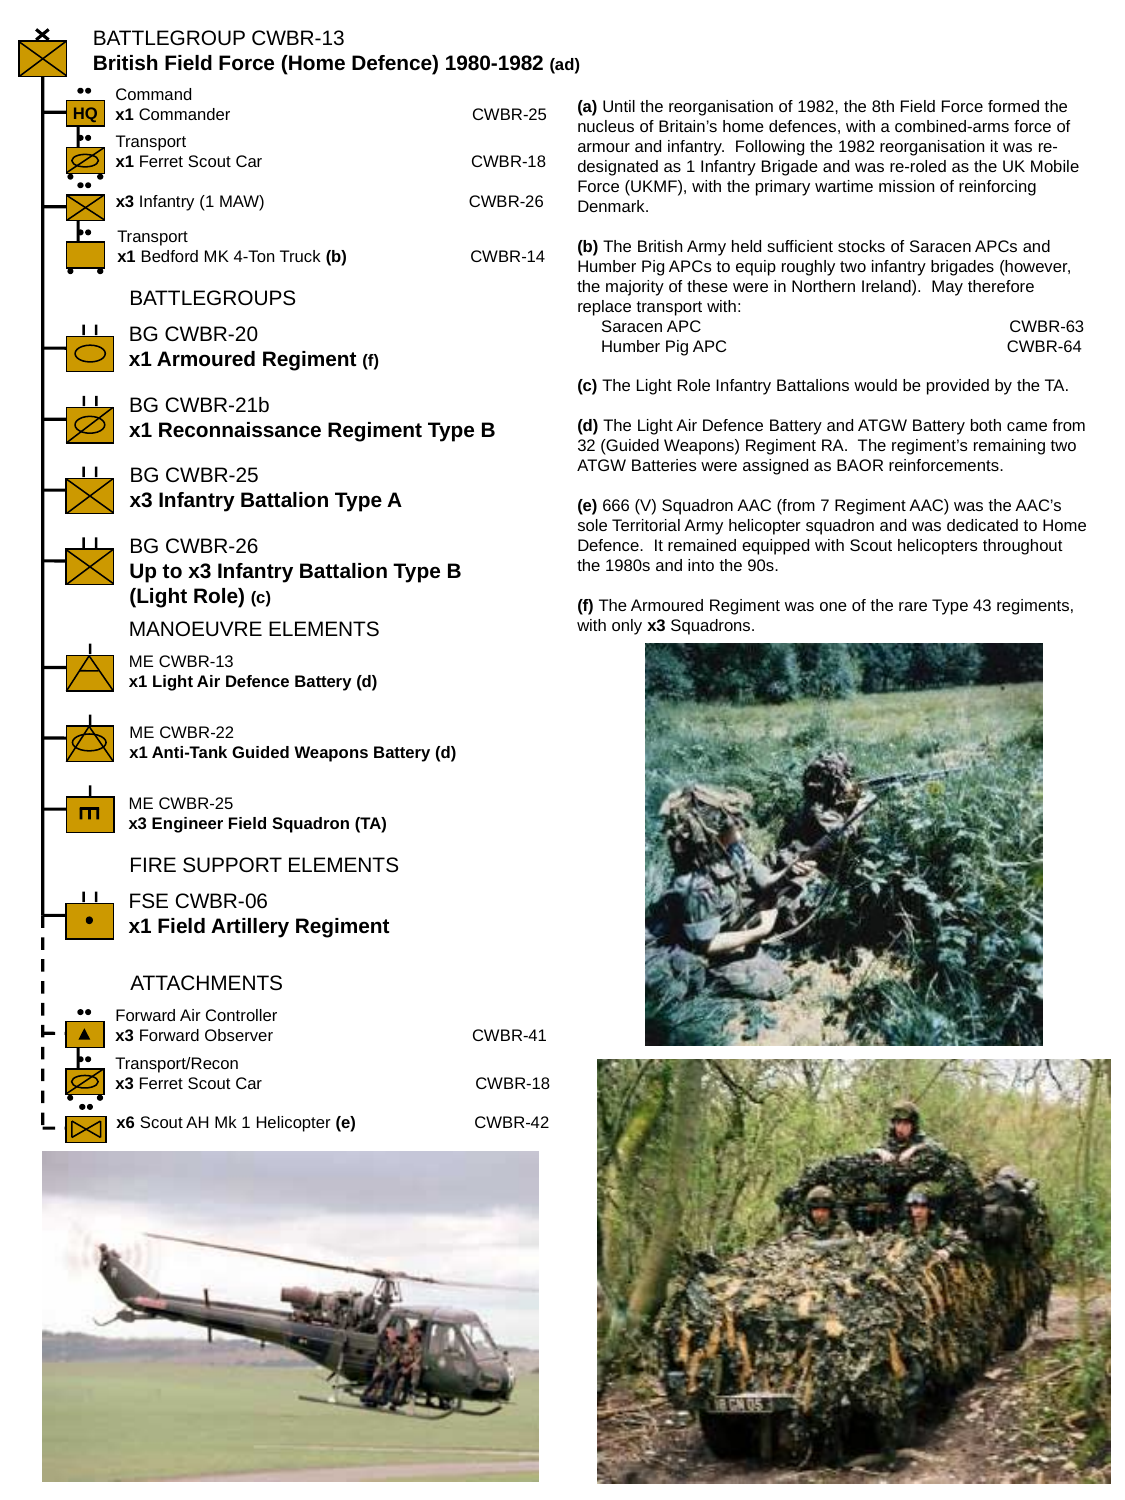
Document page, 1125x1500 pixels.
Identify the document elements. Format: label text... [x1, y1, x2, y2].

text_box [66, 726, 114, 762]
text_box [83, 395, 97, 407]
text_box x3 Infantry (1 MAW) CWBR-26 [100, 183, 559, 218]
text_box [79, 1104, 93, 1110]
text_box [78, 183, 91, 188]
text_box ATTACHMENTS [115, 962, 298, 1003]
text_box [66, 1116, 107, 1143]
text_box ME CWBR-13 x1 Light Air Defence Battery (d) [114, 649, 393, 699]
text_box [78, 1056, 91, 1062]
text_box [66, 1021, 105, 1048]
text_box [66, 549, 114, 585]
text_box BG CWBR-25 x3 Infantry Battalion Type A [114, 454, 418, 520]
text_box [78, 135, 91, 141]
text_box FIRE SUPPORT ELEMENTS [114, 844, 414, 885]
text_box ME CWBR-22 x1 Anti-Tank Guided Weapons Battery (d) [114, 714, 472, 770]
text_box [66, 336, 114, 372]
text_box x6 Scout AH Mk 1 Helicopter (e) CWBR-42 [101, 1104, 565, 1140]
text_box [36, 29, 49, 40]
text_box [18, 41, 67, 77]
picture [597, 1059, 1111, 1484]
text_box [66, 478, 114, 514]
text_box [66, 1068, 105, 1100]
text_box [83, 891, 97, 902]
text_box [83, 324, 97, 336]
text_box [66, 147, 105, 179]
text_box BATTLEGROUP CWBR-13 British Field Force (Home Defence) 1980-1982 (ad) [78, 17, 596, 83]
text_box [83, 537, 97, 548]
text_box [66, 655, 114, 692]
text_box BG CWBR-20 x1 Armoured Regiment (f) [114, 312, 394, 378]
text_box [66, 797, 114, 833]
text_box ME CWBR-25 x3 Engineer Field Squadron (TA) [113, 785, 403, 840]
text_box Transport x1 Ferret Scout Car CWBR-18 [100, 123, 562, 179]
text_box Forward Air Controller x3 Forward Observer CWBR-41 [100, 997, 563, 1045]
text_box Transport/Recon x3 Ferret Scout Car CWBR-18 [100, 1045, 566, 1100]
text_box BATTLEGROUPS [114, 277, 312, 312]
text_box BG CWBR-21b x1 Reconnaissance Regiment Type B [114, 383, 511, 449]
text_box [66, 407, 114, 443]
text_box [78, 1009, 91, 1015]
text_box FSE CWBR-06 x1 Field Artillery Regiment [114, 879, 405, 945]
picture [42, 1151, 539, 1482]
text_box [83, 466, 97, 477]
text_box BG CWBR-26 Up to x3 Infantry Battalion Type B (Light Role) (c) [114, 525, 477, 616]
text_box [66, 194, 105, 221]
picture [645, 643, 1043, 1046]
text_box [66, 100, 105, 127]
text_box (a) Until the reorganisation of 1982, the 8th Field Force formed the nucleus of Britain’s home defences, with a combined-arms force of armour and infantry. Following the 1982 reorganisation it was re-designated as 1 Infantry Brigade and was re-roled as the UK Mobile Force (UKMF), with the primary wartime mission of reinforcing Denmark. (b) The British Army held sufficient stocks of Saracen APCs and Humber Pig APCs to equip roughly two infantry brigades (however, the majority of these were in Northern Ireland). May therefore replace transport with: Saracen APC CWBR-63 Humber Pig APC CWBR-64 (c) The Light Role Infantry Battalions would be provided by the TA. (d) The Light Air Defence Battery and ATGW Battery both came from 32 (Guided Weapons) Regiment RA. The regiment’s remaining two ATGW Batteries were assigned as BAOR reinforcements. (e) 666 (V) Squadron AAC (from 7 Regiment AAC) was the AAC’s sole Territorial Army helicopter squadron and was dedicated to Home Defence. It remained equipped with Scout helicopters throughout the 1980s and into the 90s. (f) The Armoured Regiment was one of the rare Type 43 regiments, with only x3 Squadrons. [562, 88, 1106, 643]
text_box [78, 230, 91, 235]
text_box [66, 242, 105, 274]
text_box MANOEUVRE ELEMENTS [114, 608, 395, 649]
text_box Command x1 Commander CWBR-25 [100, 76, 563, 123]
text_box Transport x1 Bedford MK 4-Ton Truck (b) CWBR-14 [102, 218, 561, 274]
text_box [78, 88, 91, 93]
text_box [66, 903, 114, 940]
